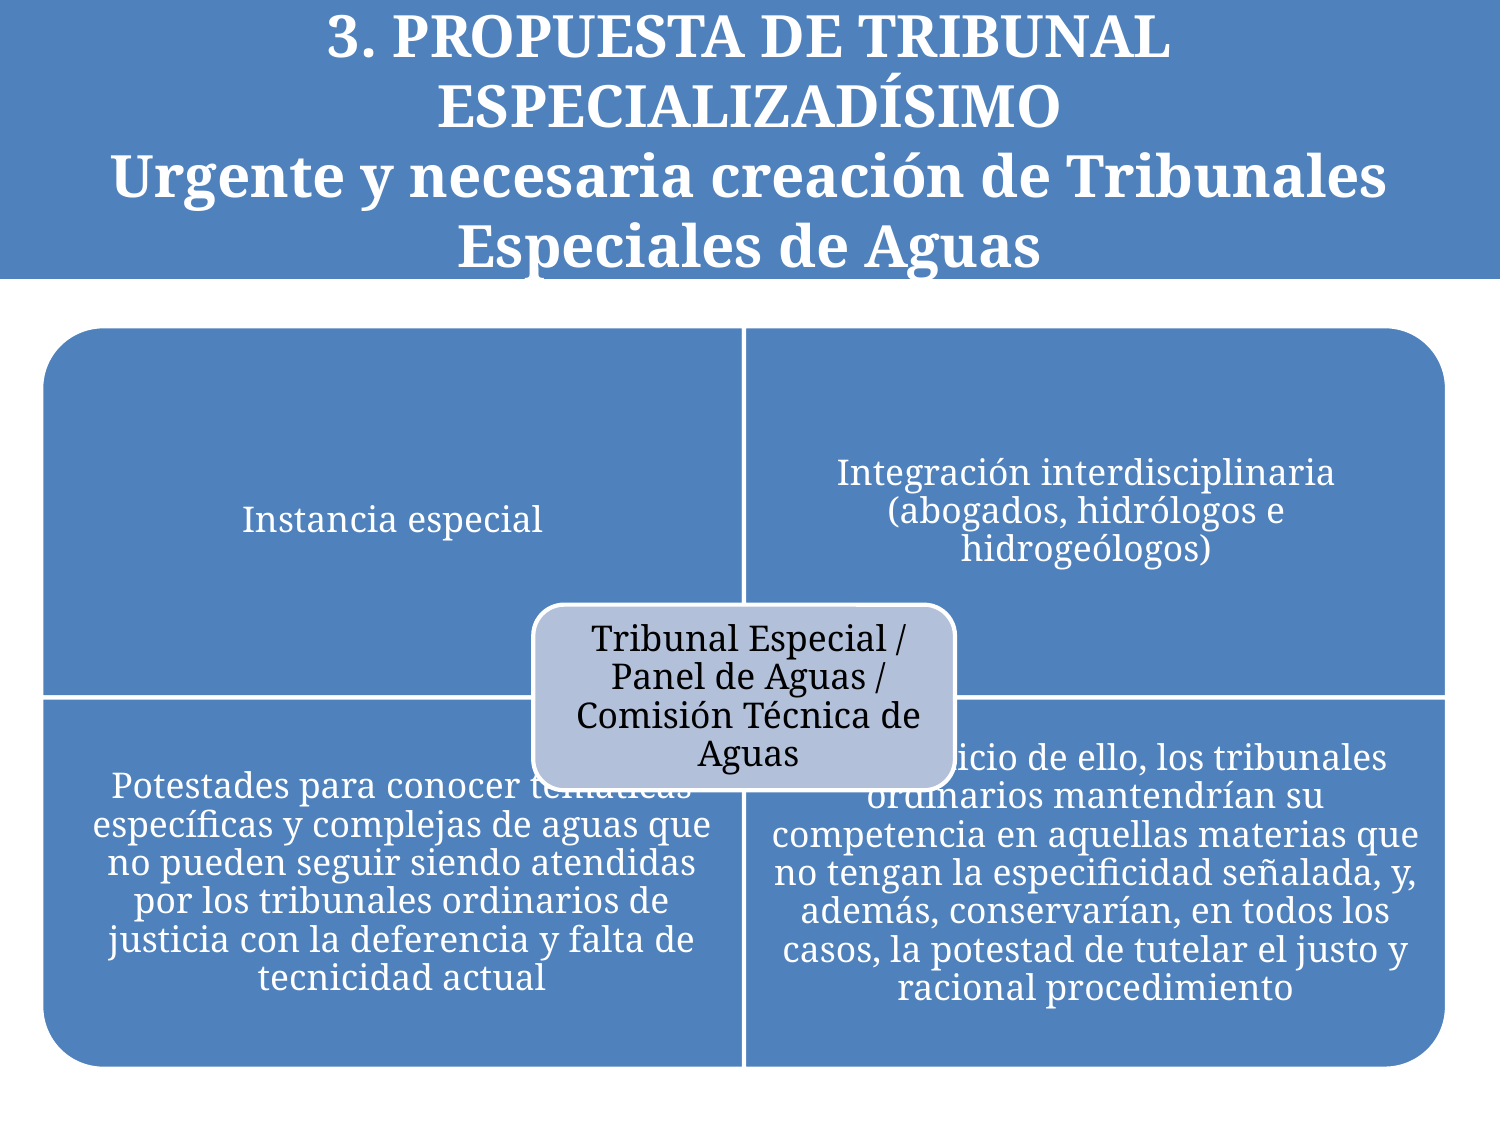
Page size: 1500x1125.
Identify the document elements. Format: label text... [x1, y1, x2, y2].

title 3. Propuesta de Tribunal Especializadísimo Urgente y necesaria creación de Tribunales Especiales de Aguas [0, 0, 1500, 279]
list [40, 325, 1448, 1069]
